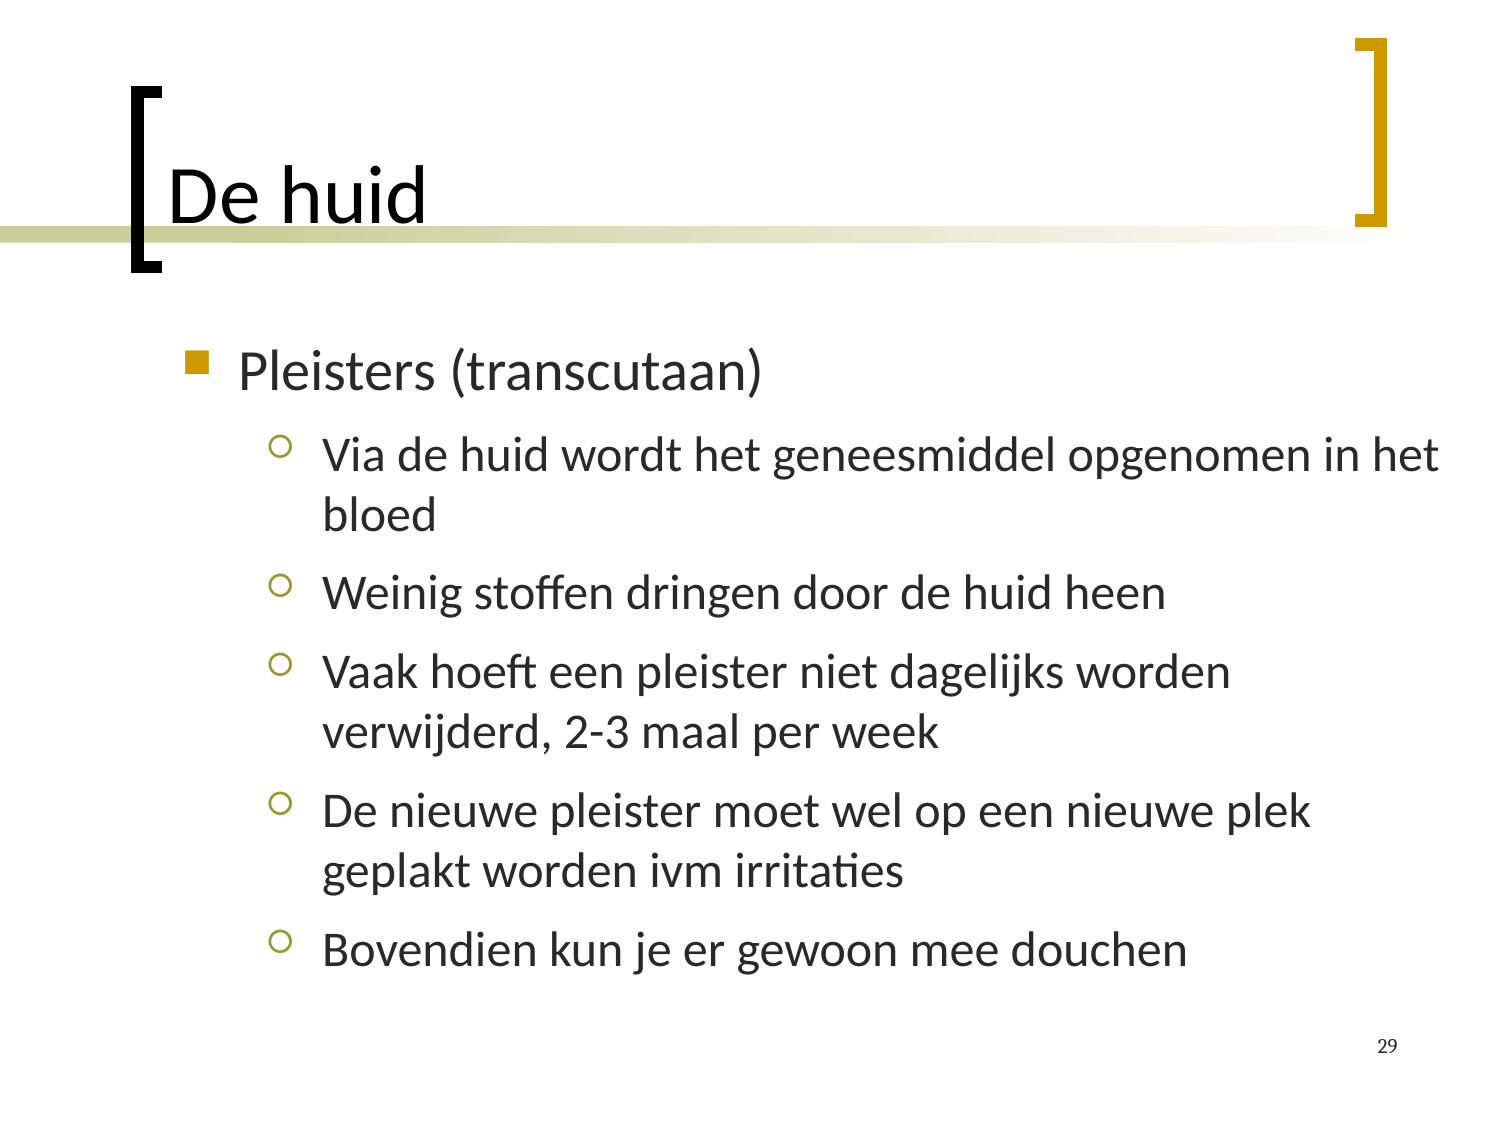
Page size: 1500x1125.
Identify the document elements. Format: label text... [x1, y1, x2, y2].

title De huid [152, 15, 1328, 248]
list Pleisters (transcutaan) Via de huid wordt het geneesmiddel opgenomen in het bloed Weinig stoffen dringen door de huid heen Vaak hoeft een pleister niet dagelijks worden verwijderd, 2-3 maal per week De nieuwe pleister moet wel op een nieuwe plek geplakt worden ivm irritaties Bovendien kun je er gewoon mee douchen [155, 324, 1471, 1000]
slide_number 29 [1099, 1024, 1413, 1101]
